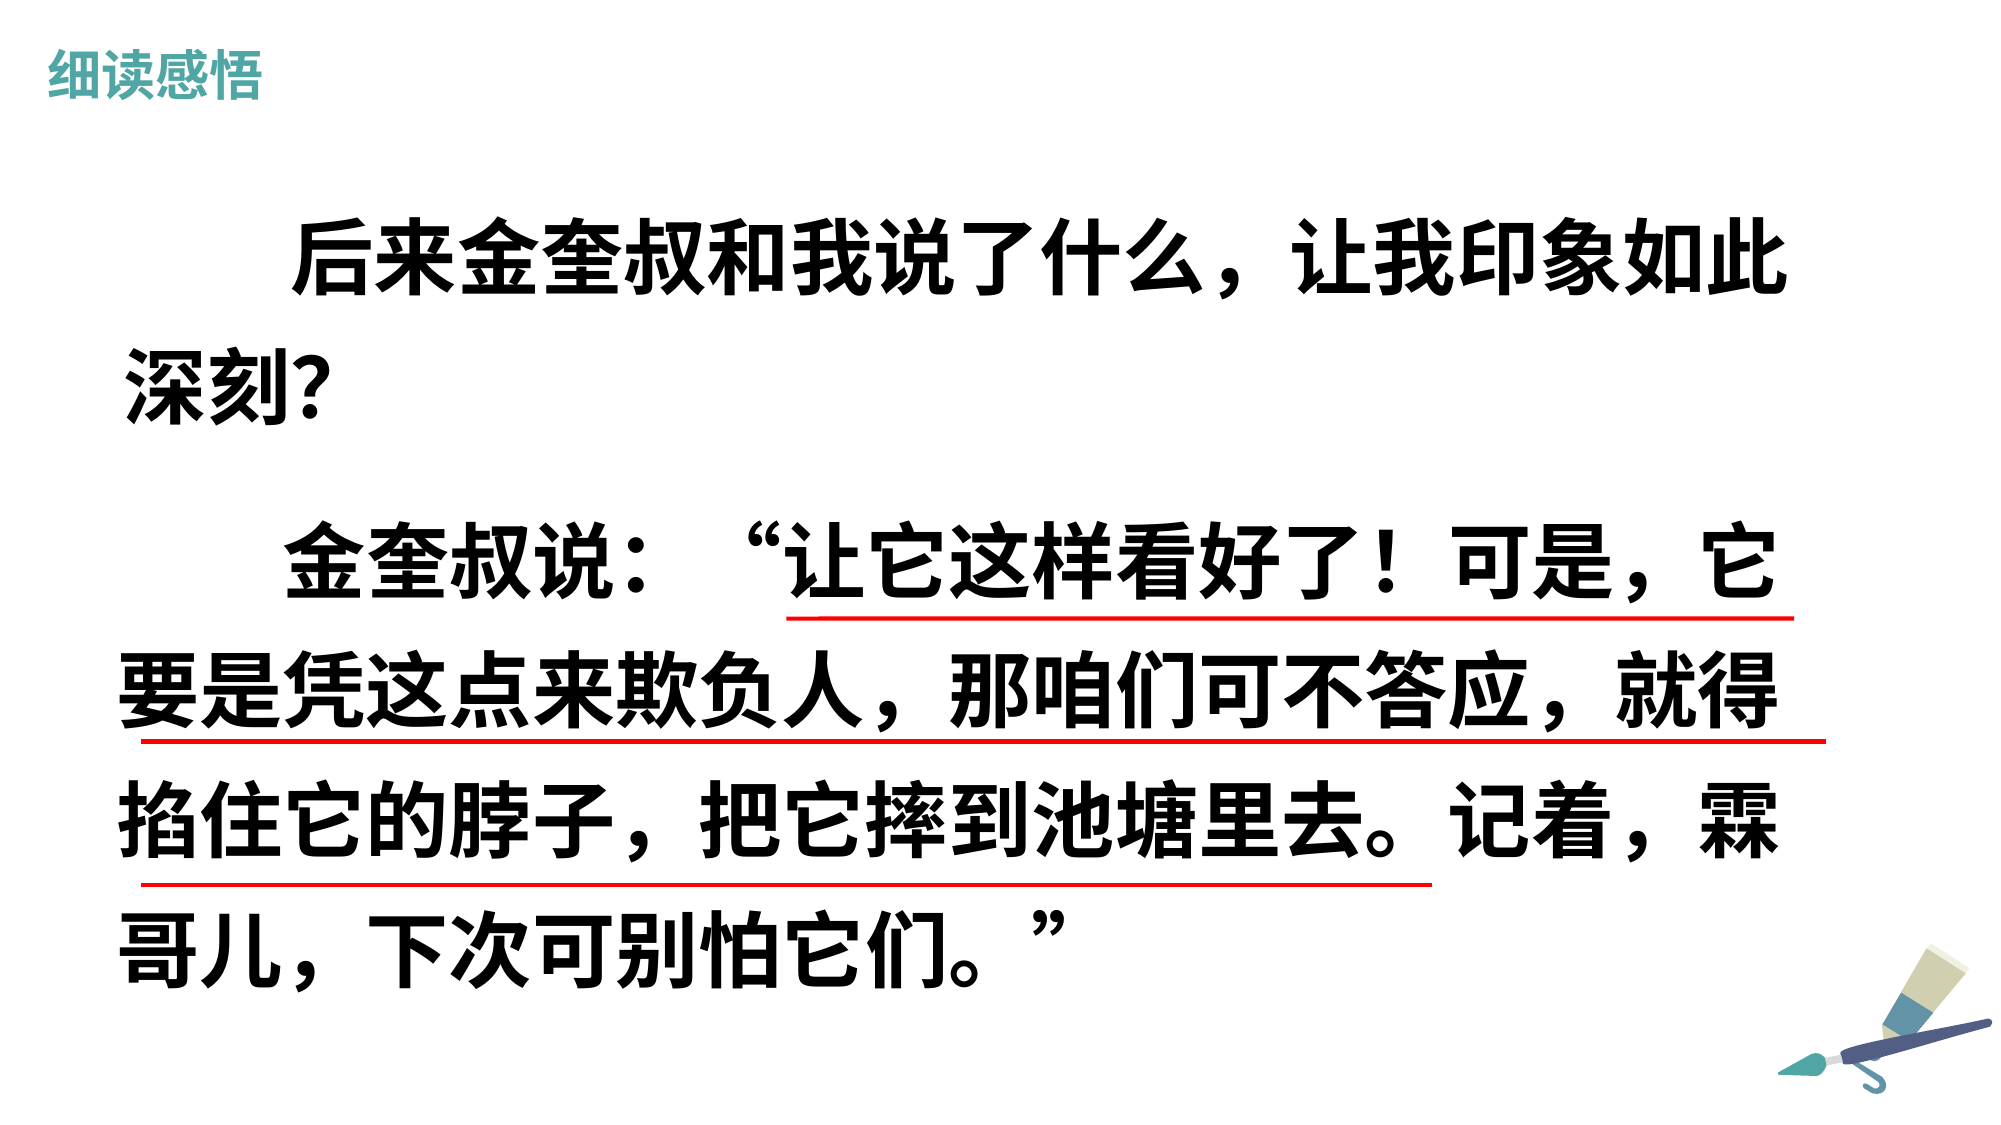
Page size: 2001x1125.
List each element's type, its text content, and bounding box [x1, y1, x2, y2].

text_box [1811, 945, 1974, 1125]
text_box 金奎叔说：“让它这样看好了！可是，它要是凭这点来欺负人，那咱们可不答应，就得掐住它的脖子，把它摔到池塘里去。记着，霖哥儿，下次可别怕它们。” [101, 471, 1814, 1006]
text_box 细读感悟 [32, 33, 347, 114]
text_box 后来金奎叔和我说了什么，让我印象如此深刻？ [109, 167, 1822, 443]
